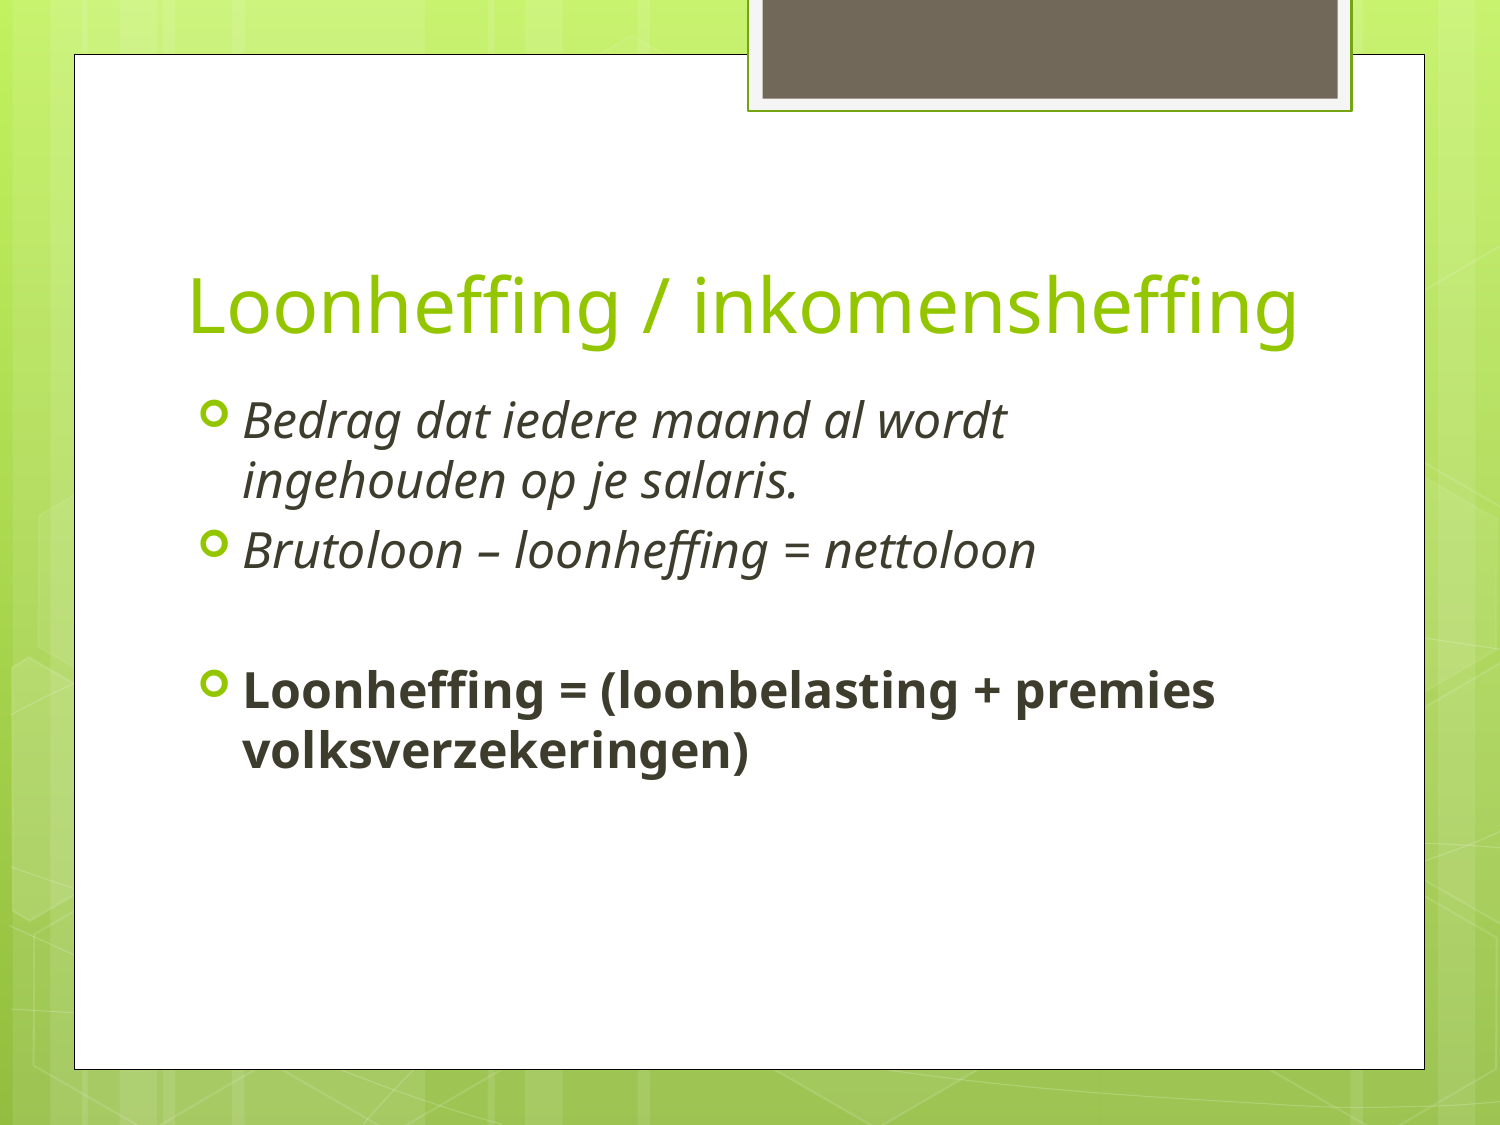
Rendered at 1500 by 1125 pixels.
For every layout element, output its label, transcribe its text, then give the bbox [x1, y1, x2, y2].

title Loonheffing / inkomensheffing [171, 168, 1324, 357]
list Bedrag dat iedere maand al wordt ingehouden op je salaris. Brutoloon – loonheffing = nettoloon Loonheffing = (loonbelasting + premies volksverzekeringen) [171, 381, 1283, 957]
